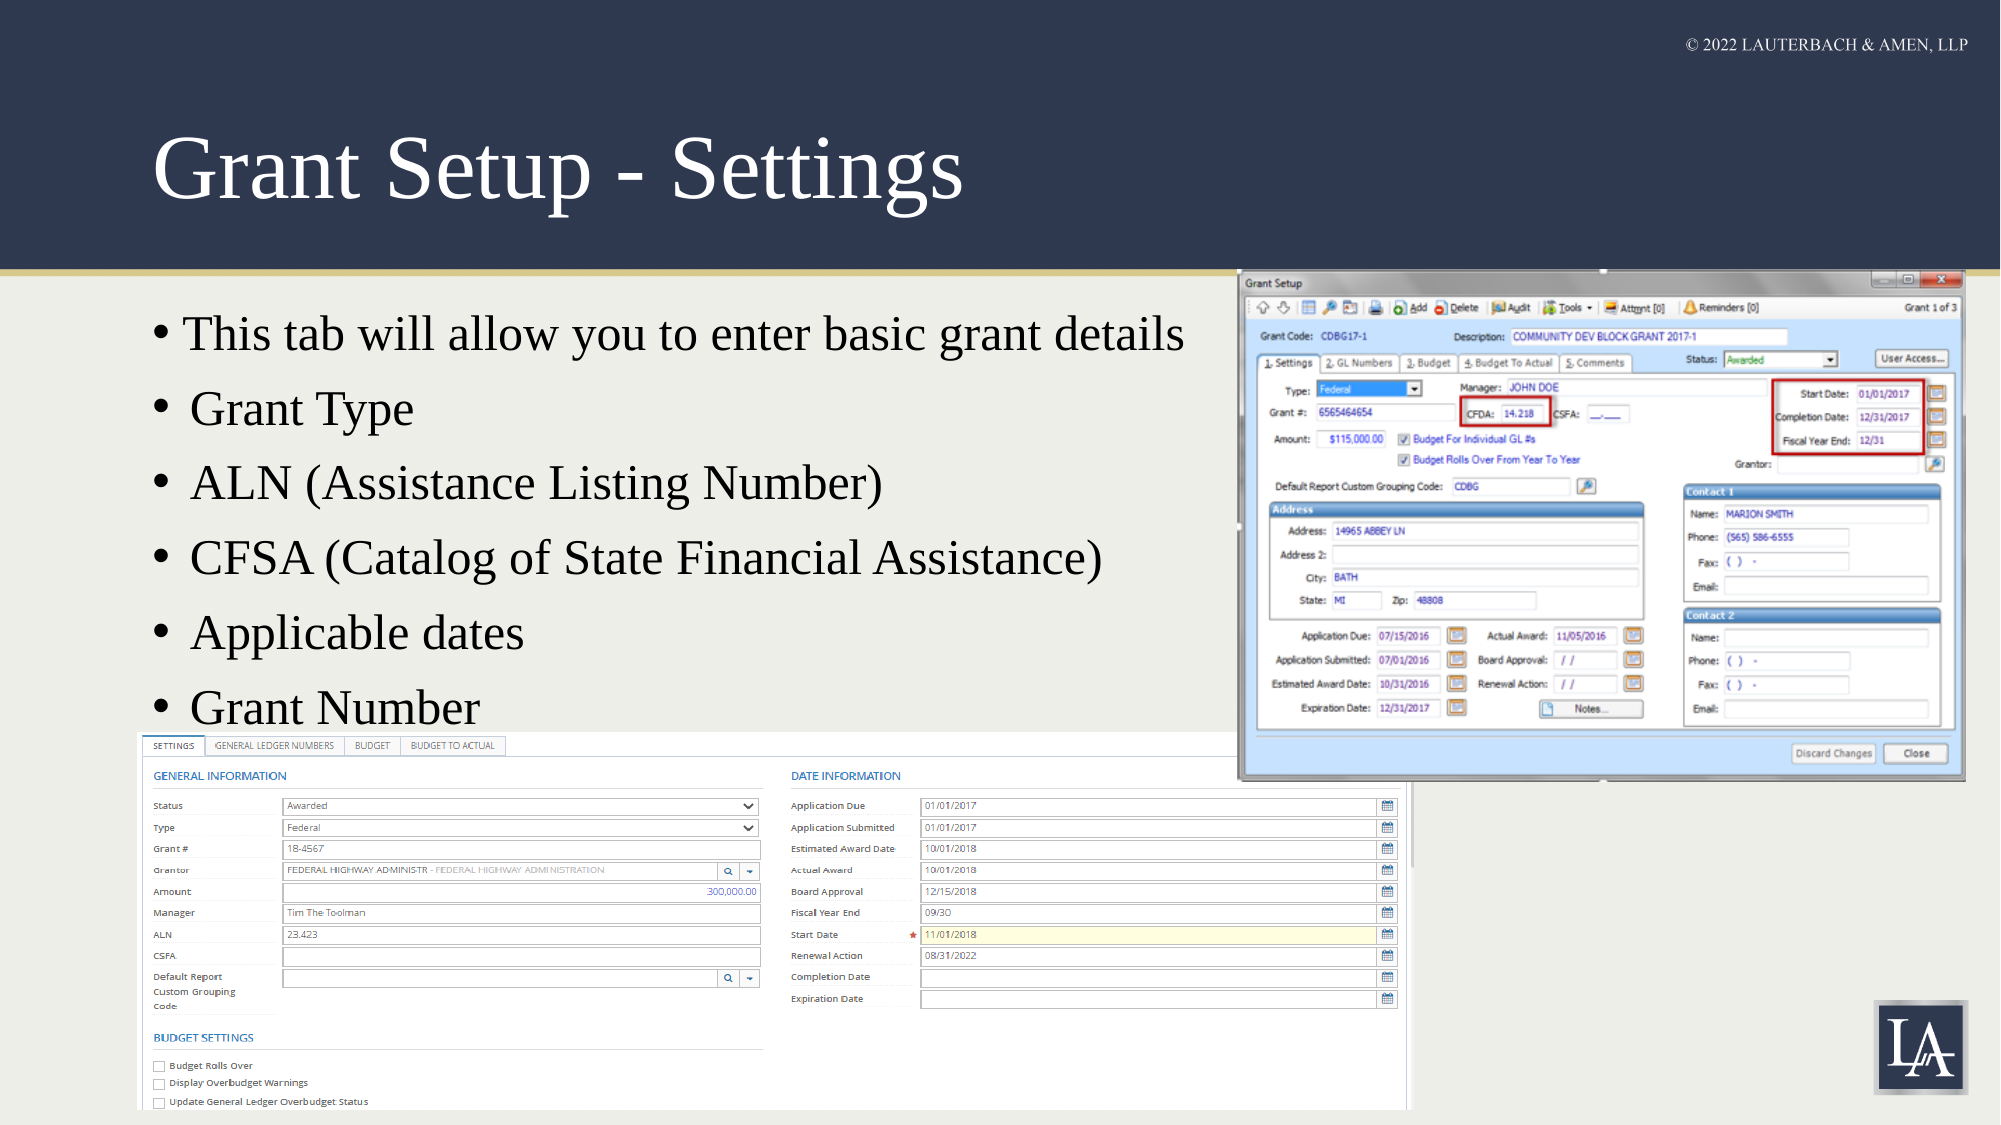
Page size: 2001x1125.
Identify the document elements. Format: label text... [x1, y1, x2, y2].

list This tab will allow you to enter basic grant details Grant Type ALN (Assistance Listing Number) CFSA (Catalog of State Financial Assistance) Applicable dates Grant Number [137, 299, 1237, 732]
title Grant Setup - Settings [137, 59, 1863, 278]
picture [0, 0, 2001, 1125]
